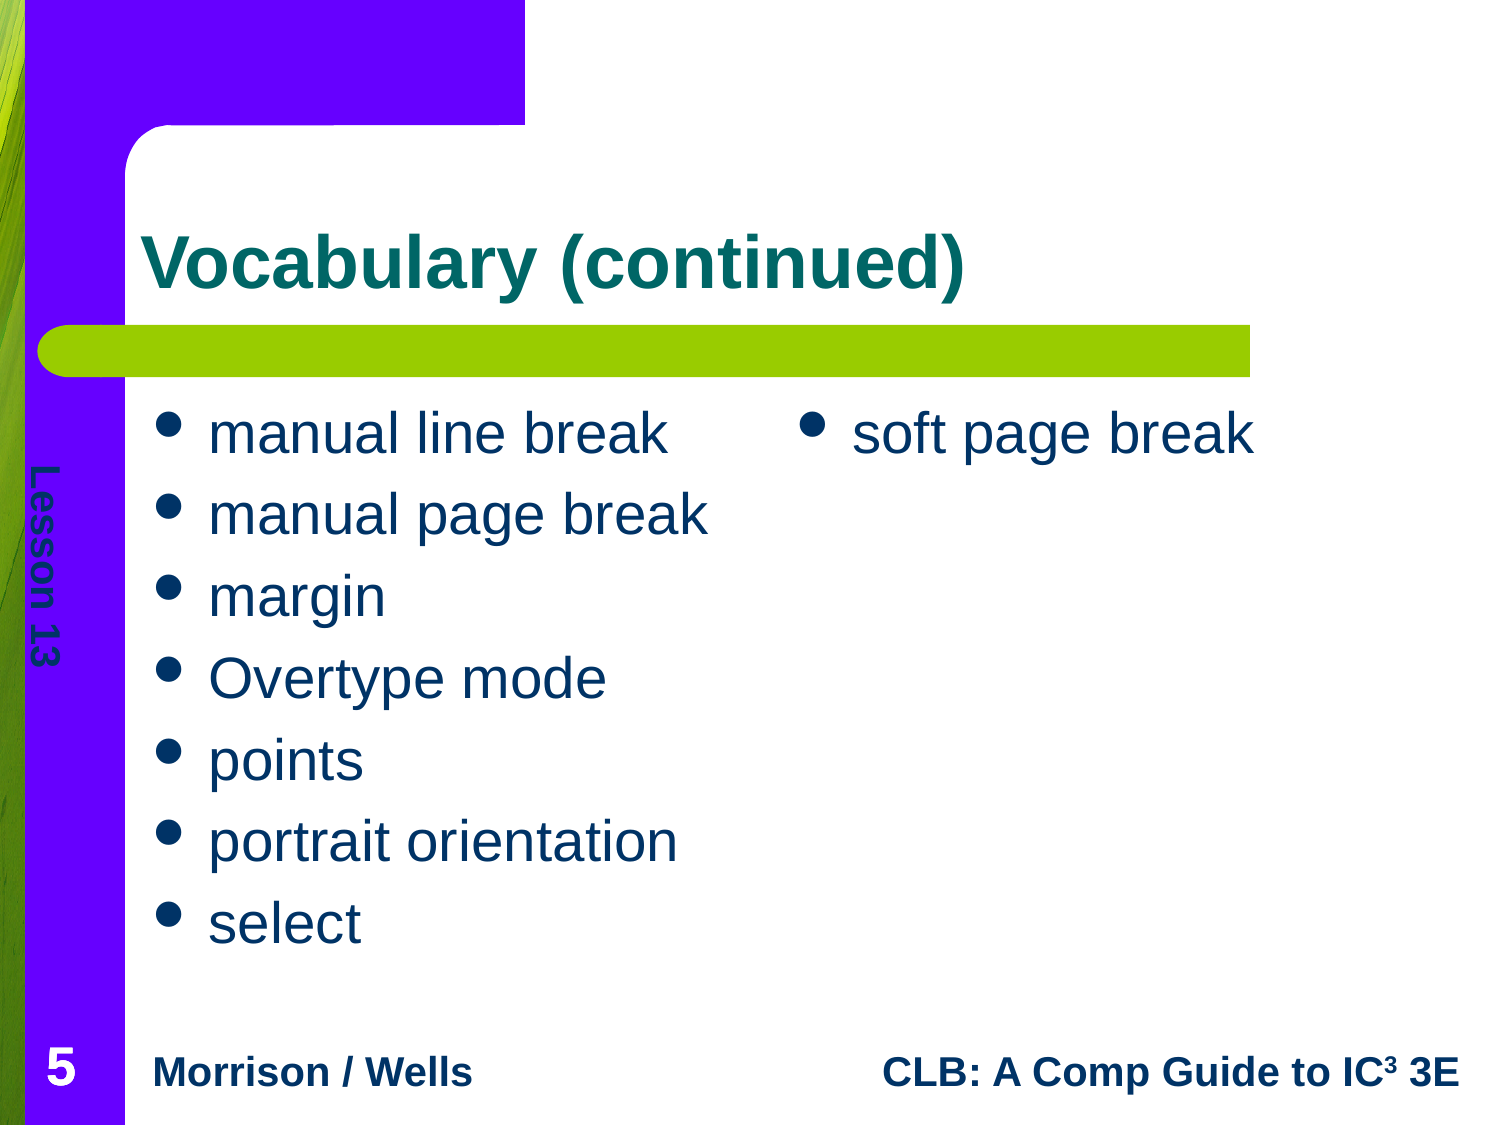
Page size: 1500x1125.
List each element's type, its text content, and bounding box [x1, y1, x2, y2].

title Vocabulary (continued) [124, 124, 1426, 313]
list manual line break manual page break margin Overtype mode points portrait orientation select [137, 387, 780, 999]
list soft page break [780, 387, 1400, 999]
picture [0, 0, 25, 1125]
text_box 5 [13, 1023, 111, 1105]
